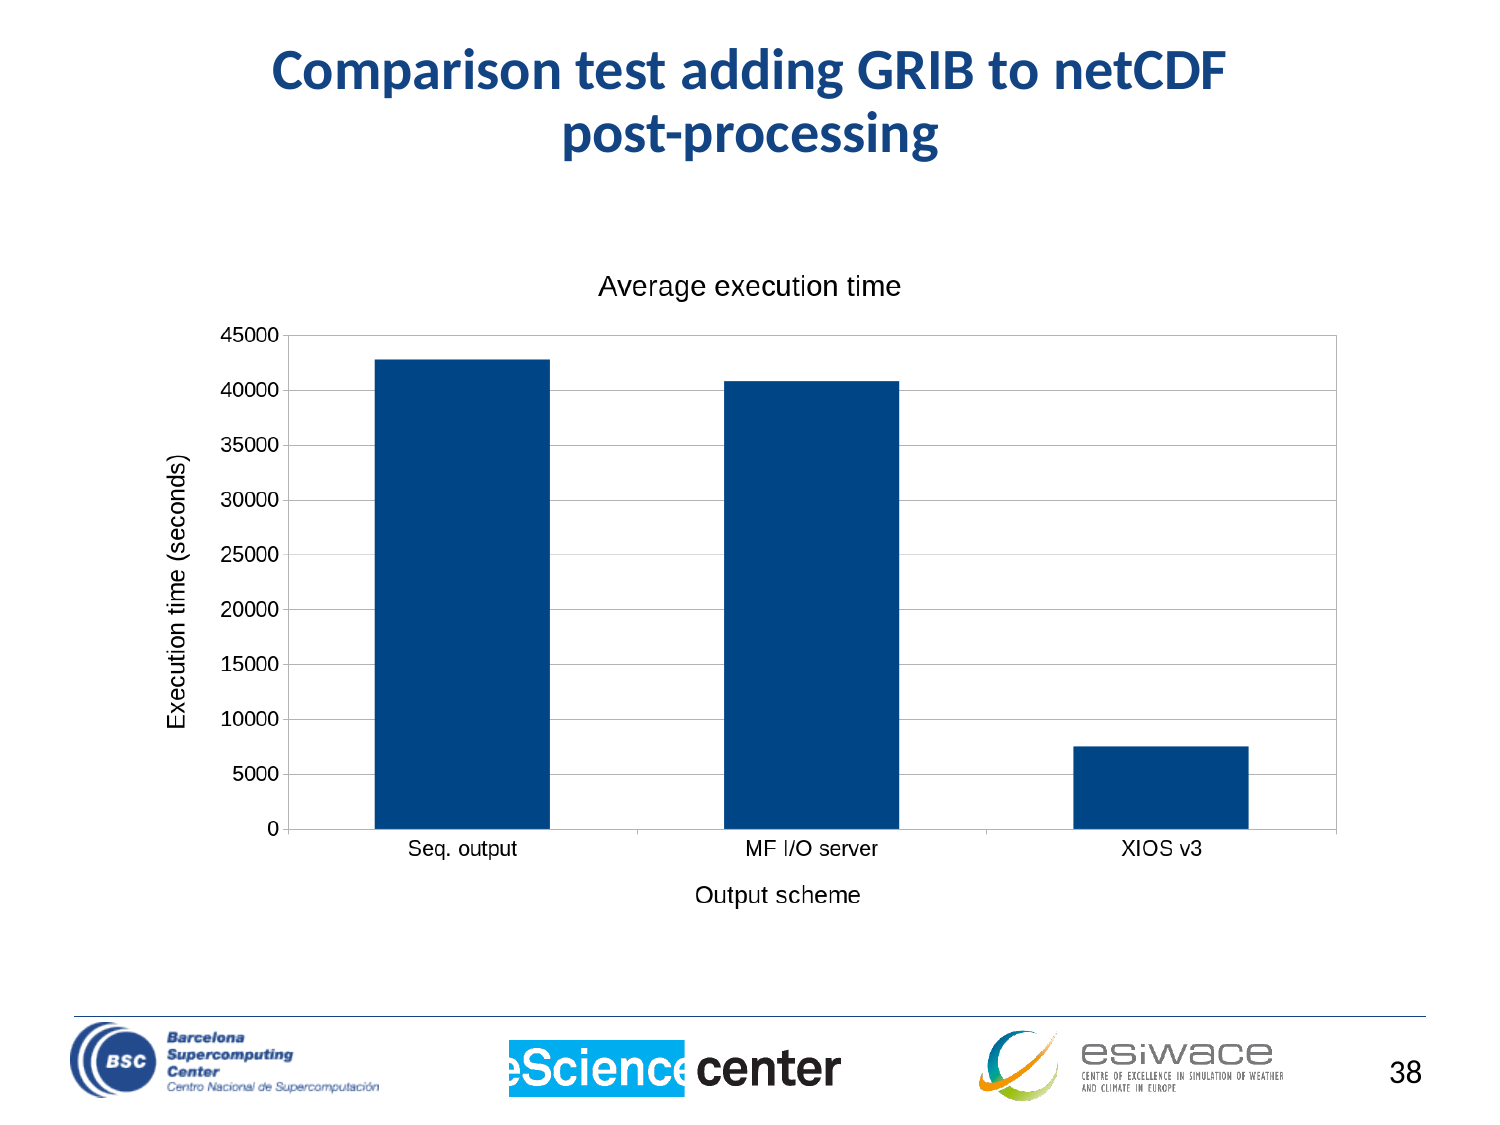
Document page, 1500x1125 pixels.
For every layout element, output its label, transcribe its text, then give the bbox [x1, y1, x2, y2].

title Comparison test adding GRIB to netCDF post-processing [192, 45, 1308, 159]
picture [140, 243, 1360, 930]
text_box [73, 1016, 1438, 1103]
